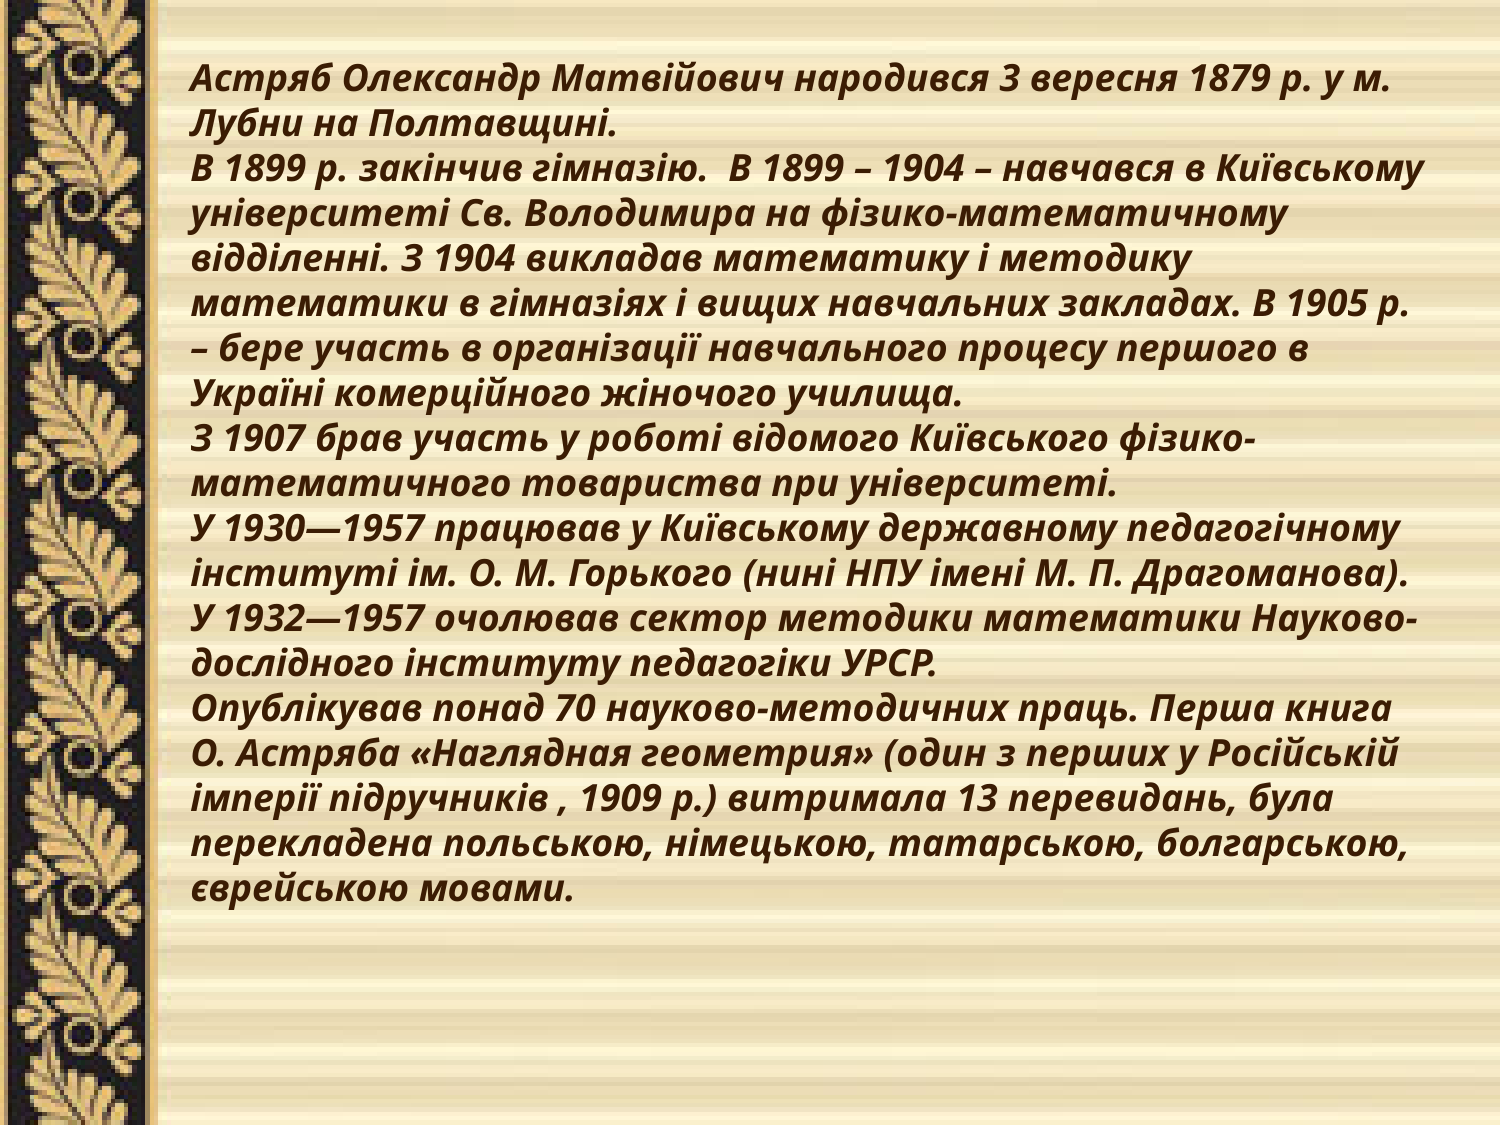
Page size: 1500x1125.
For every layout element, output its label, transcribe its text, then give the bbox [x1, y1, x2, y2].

picture [0, 0, 1500, 1125]
text_box Астряб Олександр Матвійович народився 3 вересня 1879 р. у м. Лубни на Полтавщині. В 1899 р. закінчив гімназію. В 1899 – 1904 – навчався в Київському університеті Св. Володимира на фізико-математичному відділенні. З 1904 викладав математику і методику математики в гімназіях і вищих навчальних закладах. В 1905 р. – бере участь в організації навчального процесу першого в Україні комерційного жіночого училища. З 1907 брав участь у роботі відомого Київського фізико-математичного товариства при університеті. У 1930—1957 працював у Київському державному педагогічному інституті ім. О. М. Горького (нині НПУ імені М. П. Драгоманова). У 1932—1957 очолював сектор методики математики Науково-дослідного інституту педагогіки УРСР. Опублікував понад 70 науково-методичних праць. Перша книга О. Астряба «Наглядная геометрия» (один з перших у Російській імперії підручників , 1909 р.) витримала 13 перевидань, була перекладена польською, німецькою, татарською, болгарською, єврейською мовами. [175, 46, 1453, 917]
